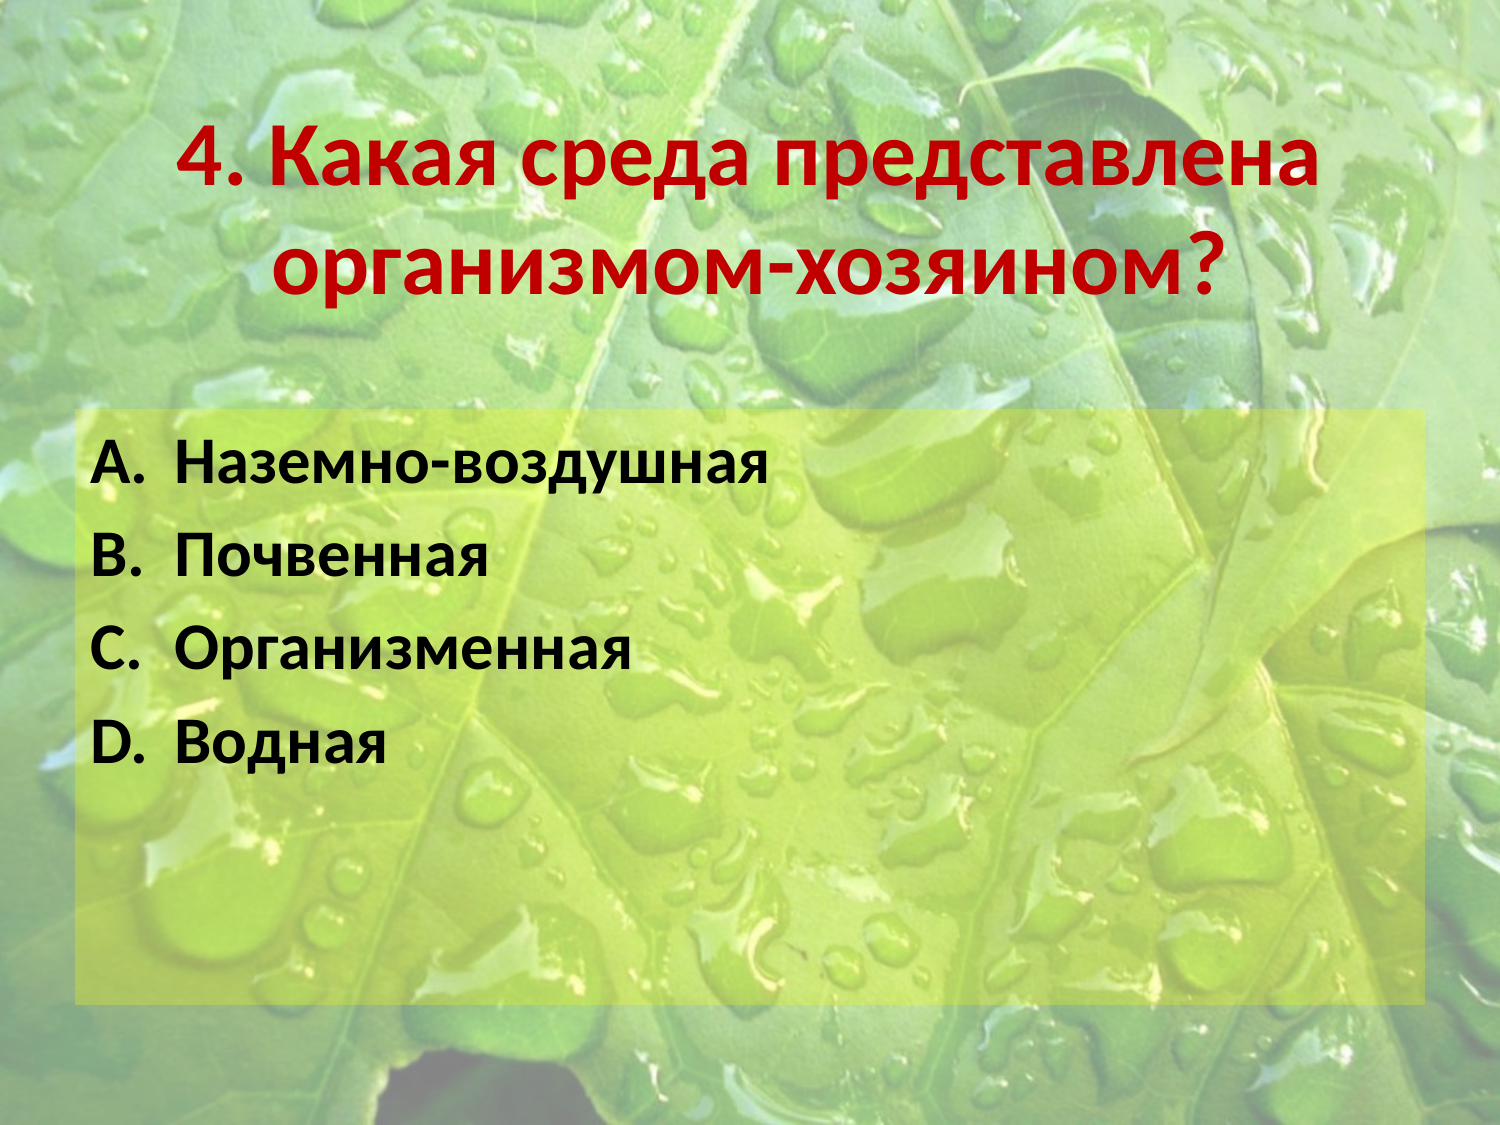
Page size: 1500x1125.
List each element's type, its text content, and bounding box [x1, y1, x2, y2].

list Наземно-воздушная Почвенная Организменная Водная [75, 408, 1425, 1005]
title 4. Какая среда представлена организмом-хозяином? [75, 45, 1425, 362]
